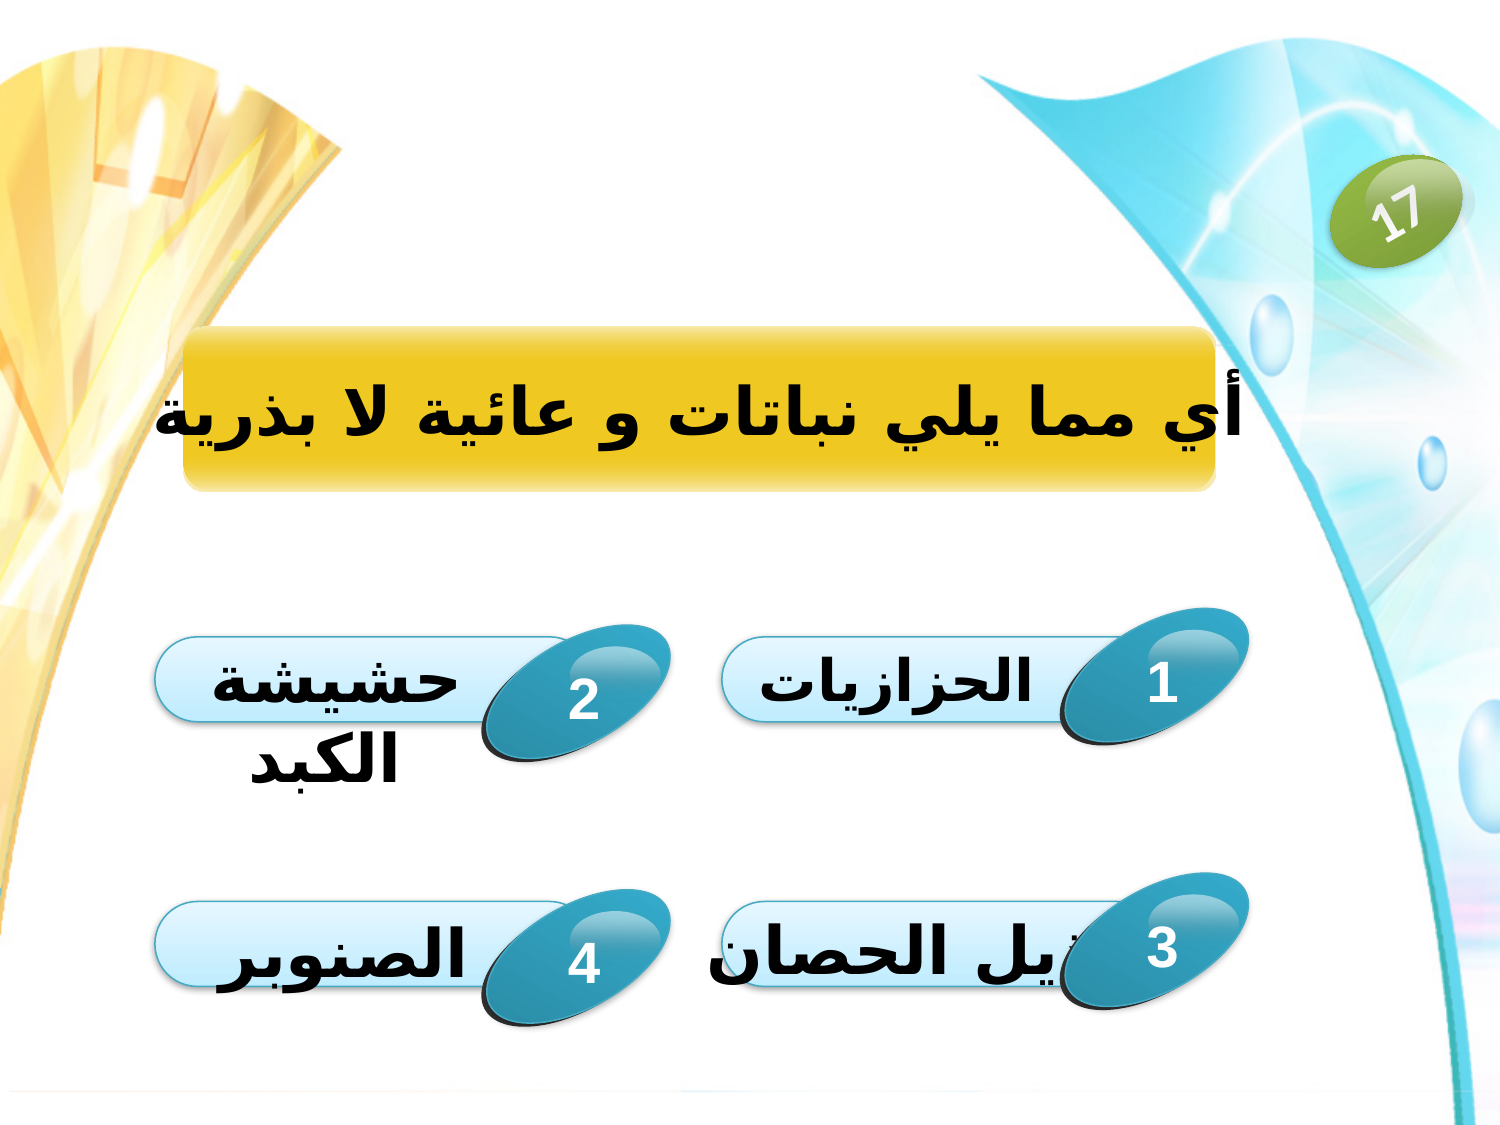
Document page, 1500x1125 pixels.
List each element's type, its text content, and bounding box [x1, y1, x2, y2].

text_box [691, 888, 1259, 997]
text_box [135, 901, 680, 1036]
picture [0, 0, 1500, 1125]
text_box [721, 623, 1259, 731]
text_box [182, 325, 1216, 492]
text_box 17 [1330, 178, 1418, 268]
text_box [154, 628, 680, 747]
